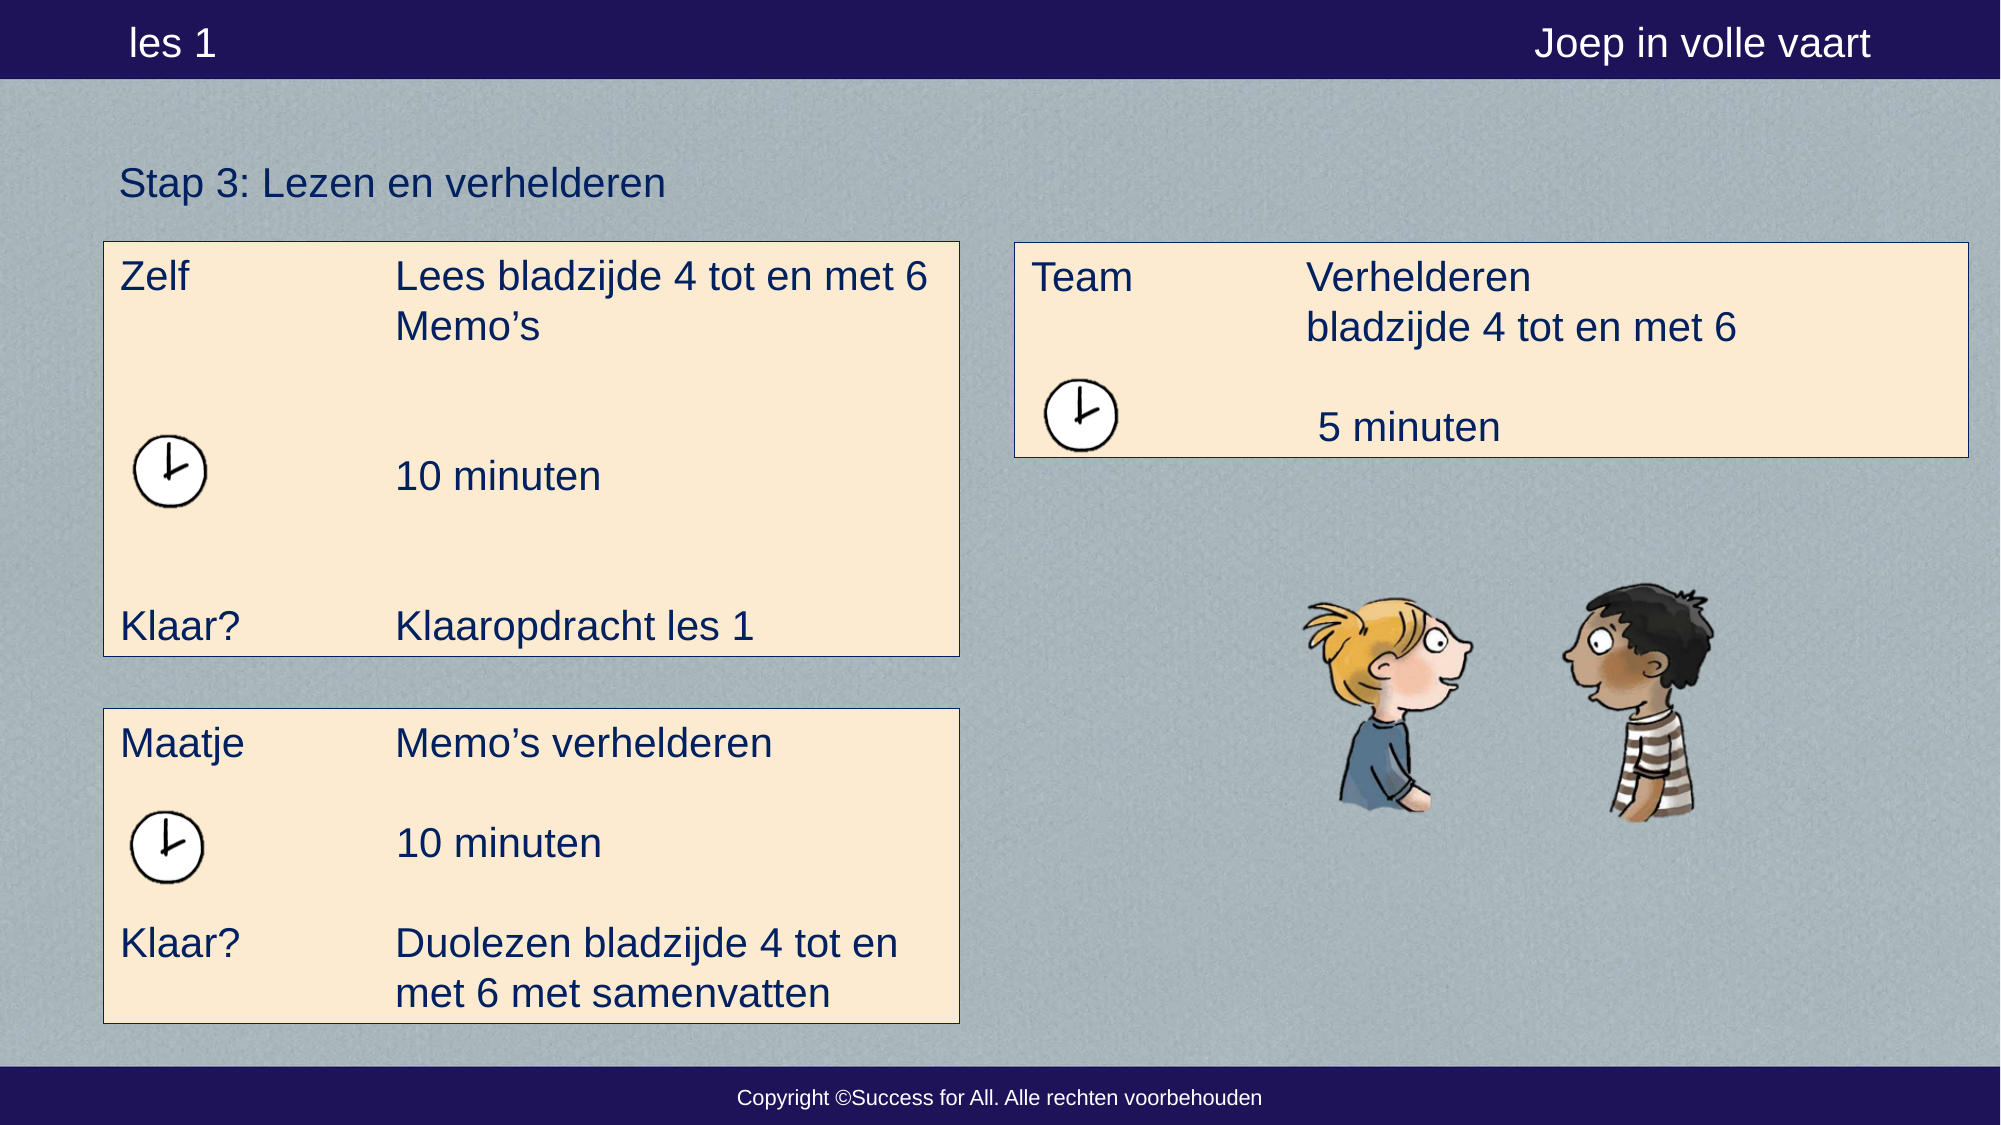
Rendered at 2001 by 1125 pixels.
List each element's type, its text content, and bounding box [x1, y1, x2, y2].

text_box Team Verhelderen bladzijde 4 tot en met 6 5 minuten [1014, 242, 1969, 458]
text_box Copyright ©Success for All. Alle rechten voorbehouden [0, 1076, 2000, 1125]
text_box Joep in volle vaart [999, 8, 1886, 73]
text_box les 1 [114, 8, 354, 73]
text_box Maatje Memo’s verhelderen 10 minuten Klaar? Duolezen bladzijde 4 tot en met 6 met samenvatten [103, 708, 960, 1024]
picture [0, 0, 2001, 1125]
text_box Zelf Lees bladzijde 4 tot en met 6 Memo’s 10 minuten Klaar? Klaaropdracht les 1 [103, 241, 960, 657]
text_box Stap 3: Lezen en verhelderen [103, 148, 896, 214]
